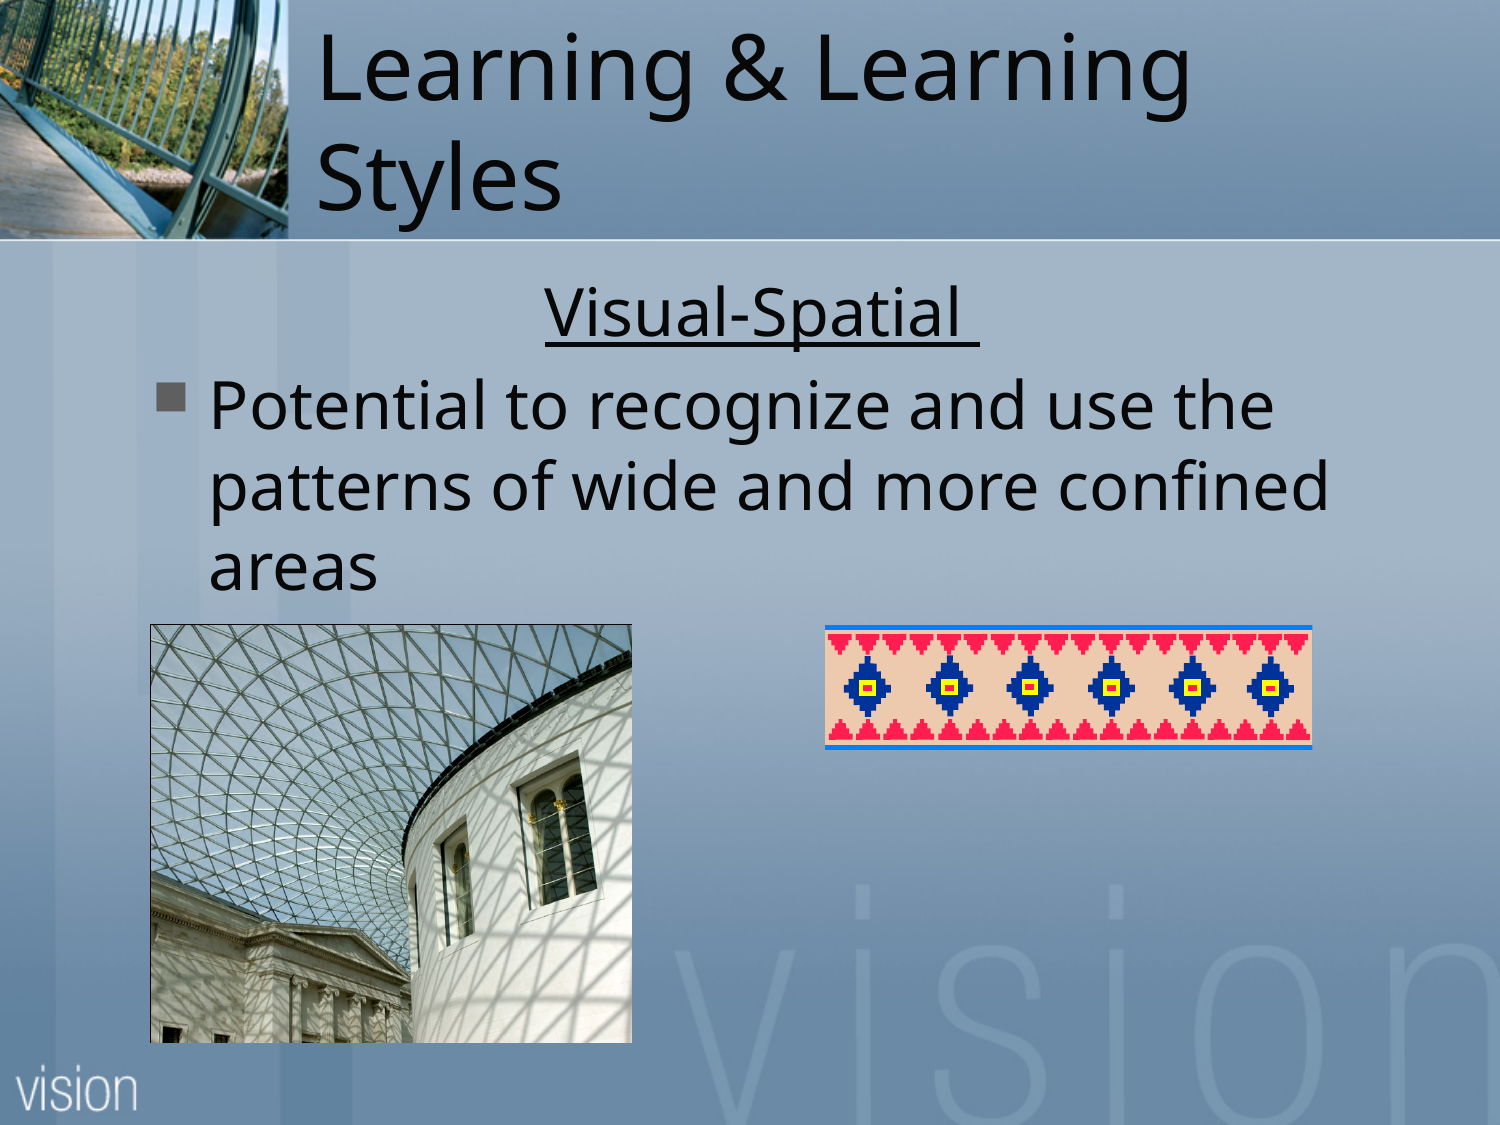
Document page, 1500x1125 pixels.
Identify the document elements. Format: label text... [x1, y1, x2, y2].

list Visual-Spatial Potential to recognize and use the patterns of wide and more confined areas [137, 262, 1388, 1096]
picture [0, 0, 1500, 1125]
title Learning & Learning Styles [299, 30, 1462, 207]
